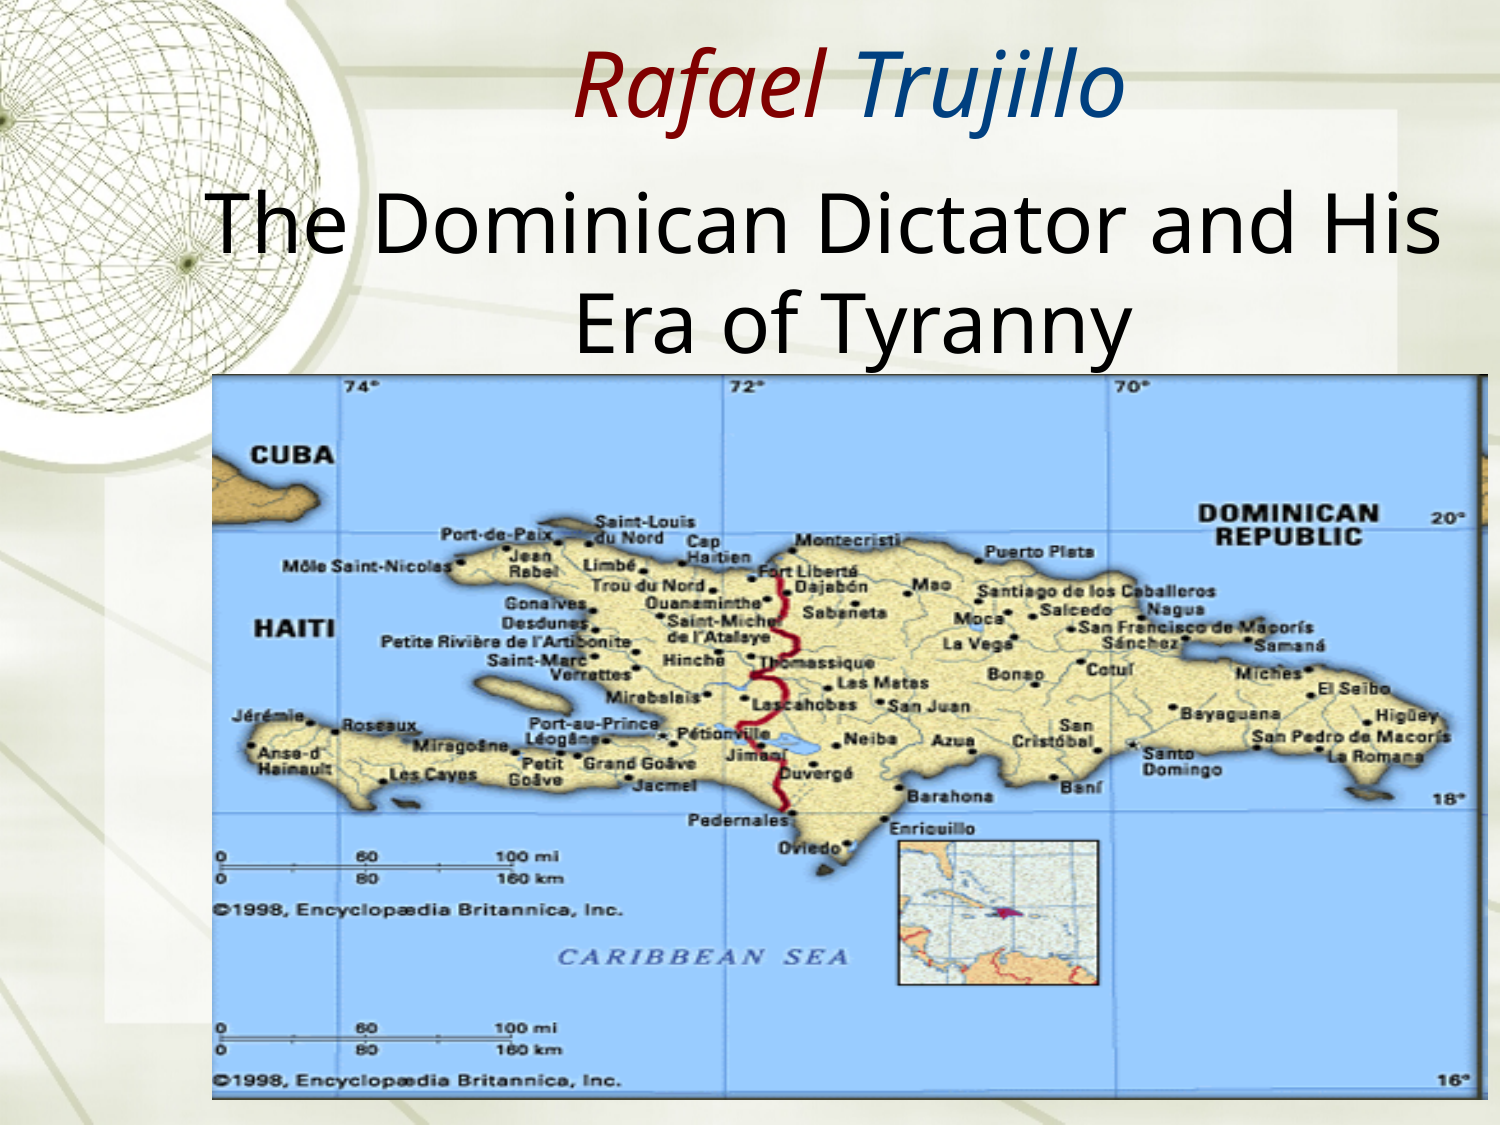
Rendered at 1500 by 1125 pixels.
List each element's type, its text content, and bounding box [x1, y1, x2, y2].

picture [0, 0, 1500, 1125]
title Rafael Trujillo [212, 12, 1488, 150]
list The Dominican Dictator and His Era of Tyranny [187, 162, 1463, 488]
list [212, 374, 1488, 1101]
